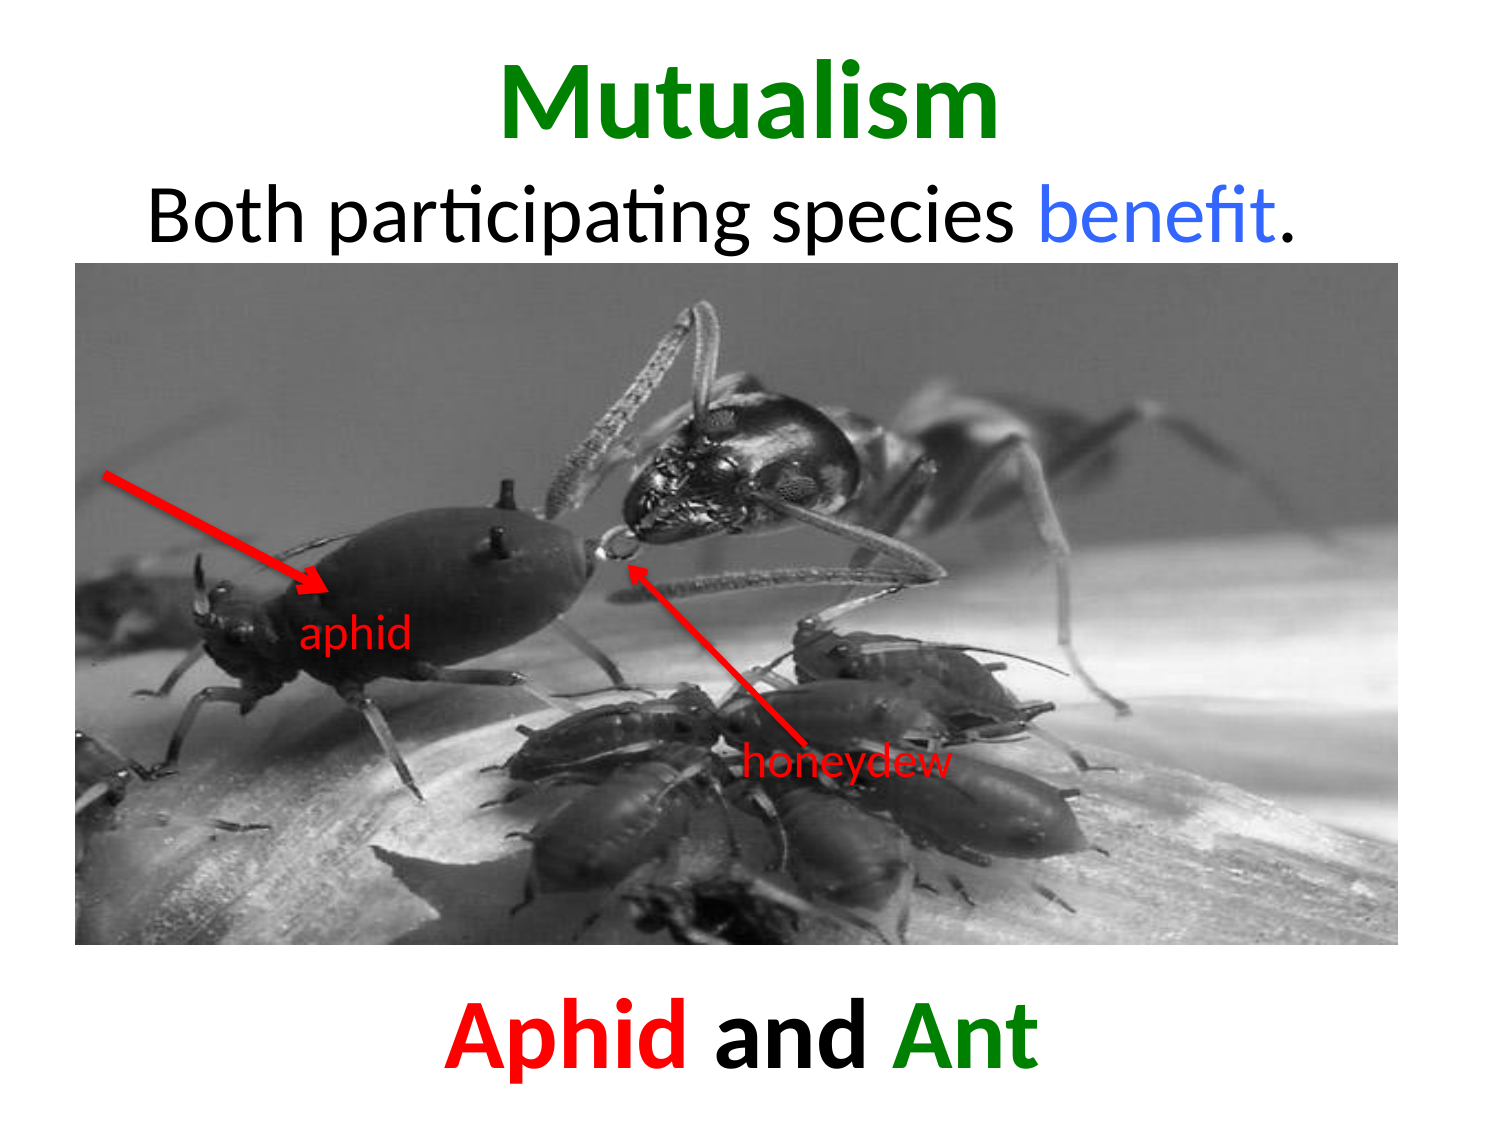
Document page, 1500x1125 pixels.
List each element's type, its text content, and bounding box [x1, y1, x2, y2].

title Mutualism [75, 0, 1425, 188]
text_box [103, 473, 330, 593]
text_box Aphid and Ant [328, 961, 1156, 1096]
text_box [627, 564, 807, 746]
text_box Both participating species benefit. [47, 151, 1398, 312]
picture [74, 262, 1399, 946]
